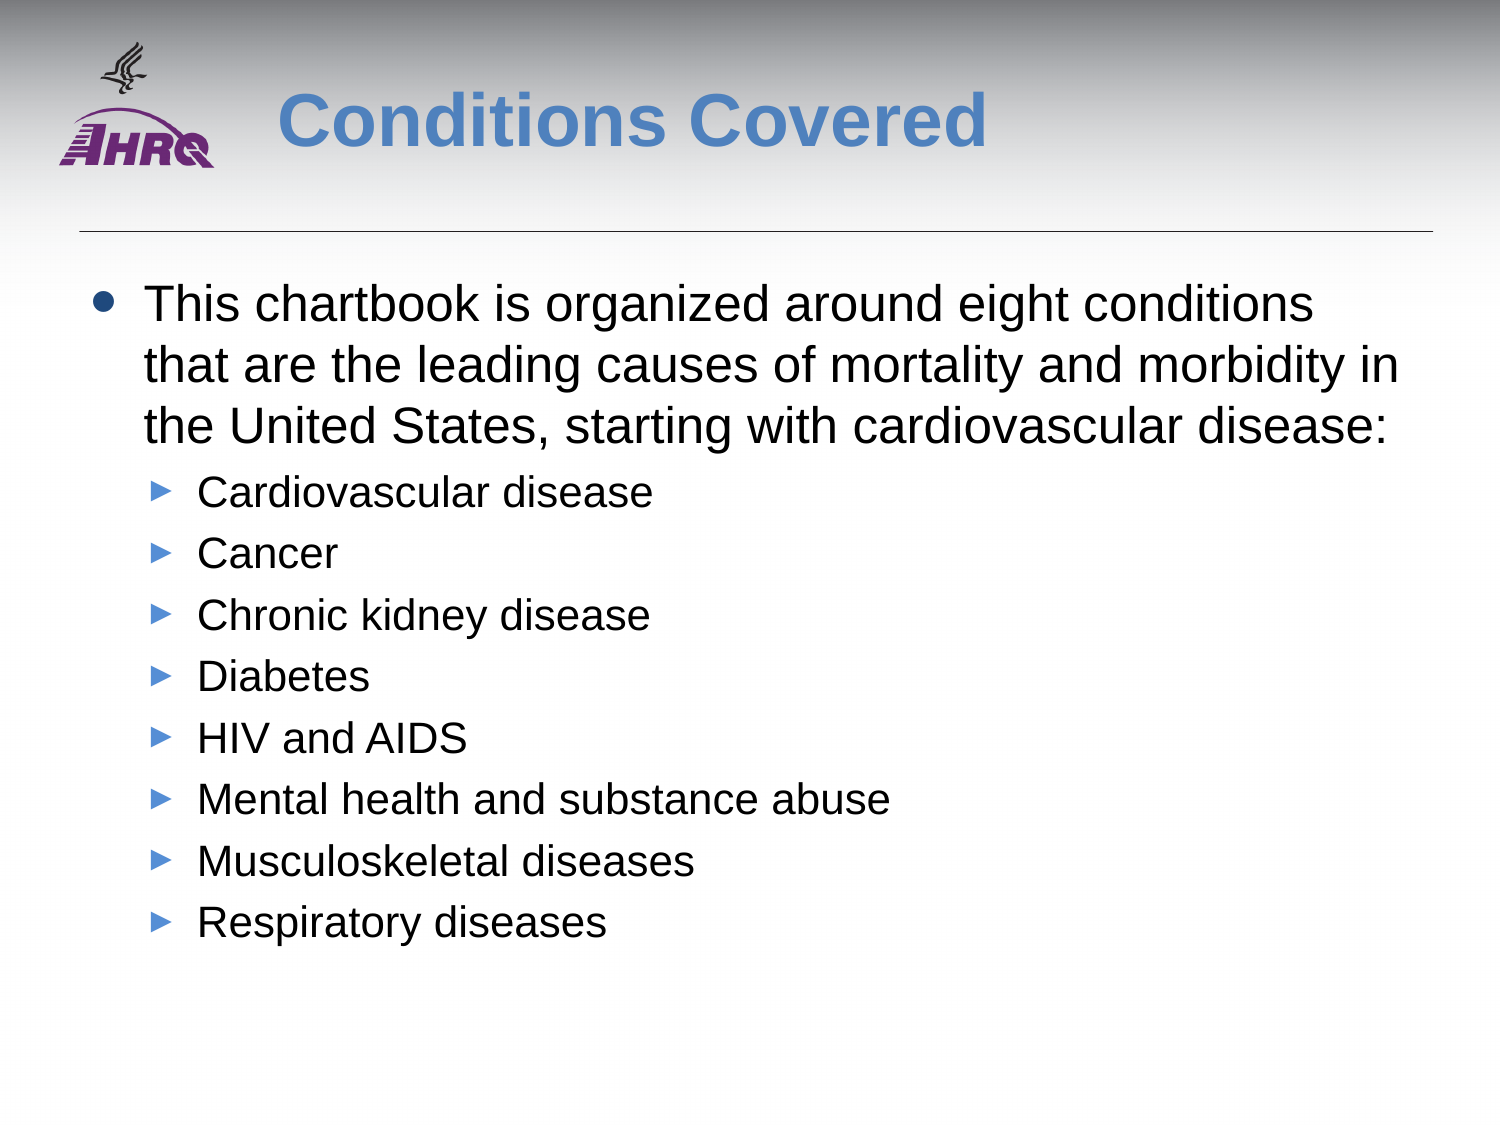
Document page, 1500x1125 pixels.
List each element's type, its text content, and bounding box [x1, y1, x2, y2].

list This chartbook is organized around eight conditions that are the leading causes of mortality and morbidity in the United States, starting with cardiovascular disease: Cardiovascular disease Cancer Chronic kidney disease Diabetes HIV and AIDS Mental health and substance abuse Musculoskeletal diseases Respiratory diseases [75, 262, 1425, 1005]
title Conditions Covered [262, 45, 1425, 188]
picture [0, 0, 1500, 1125]
